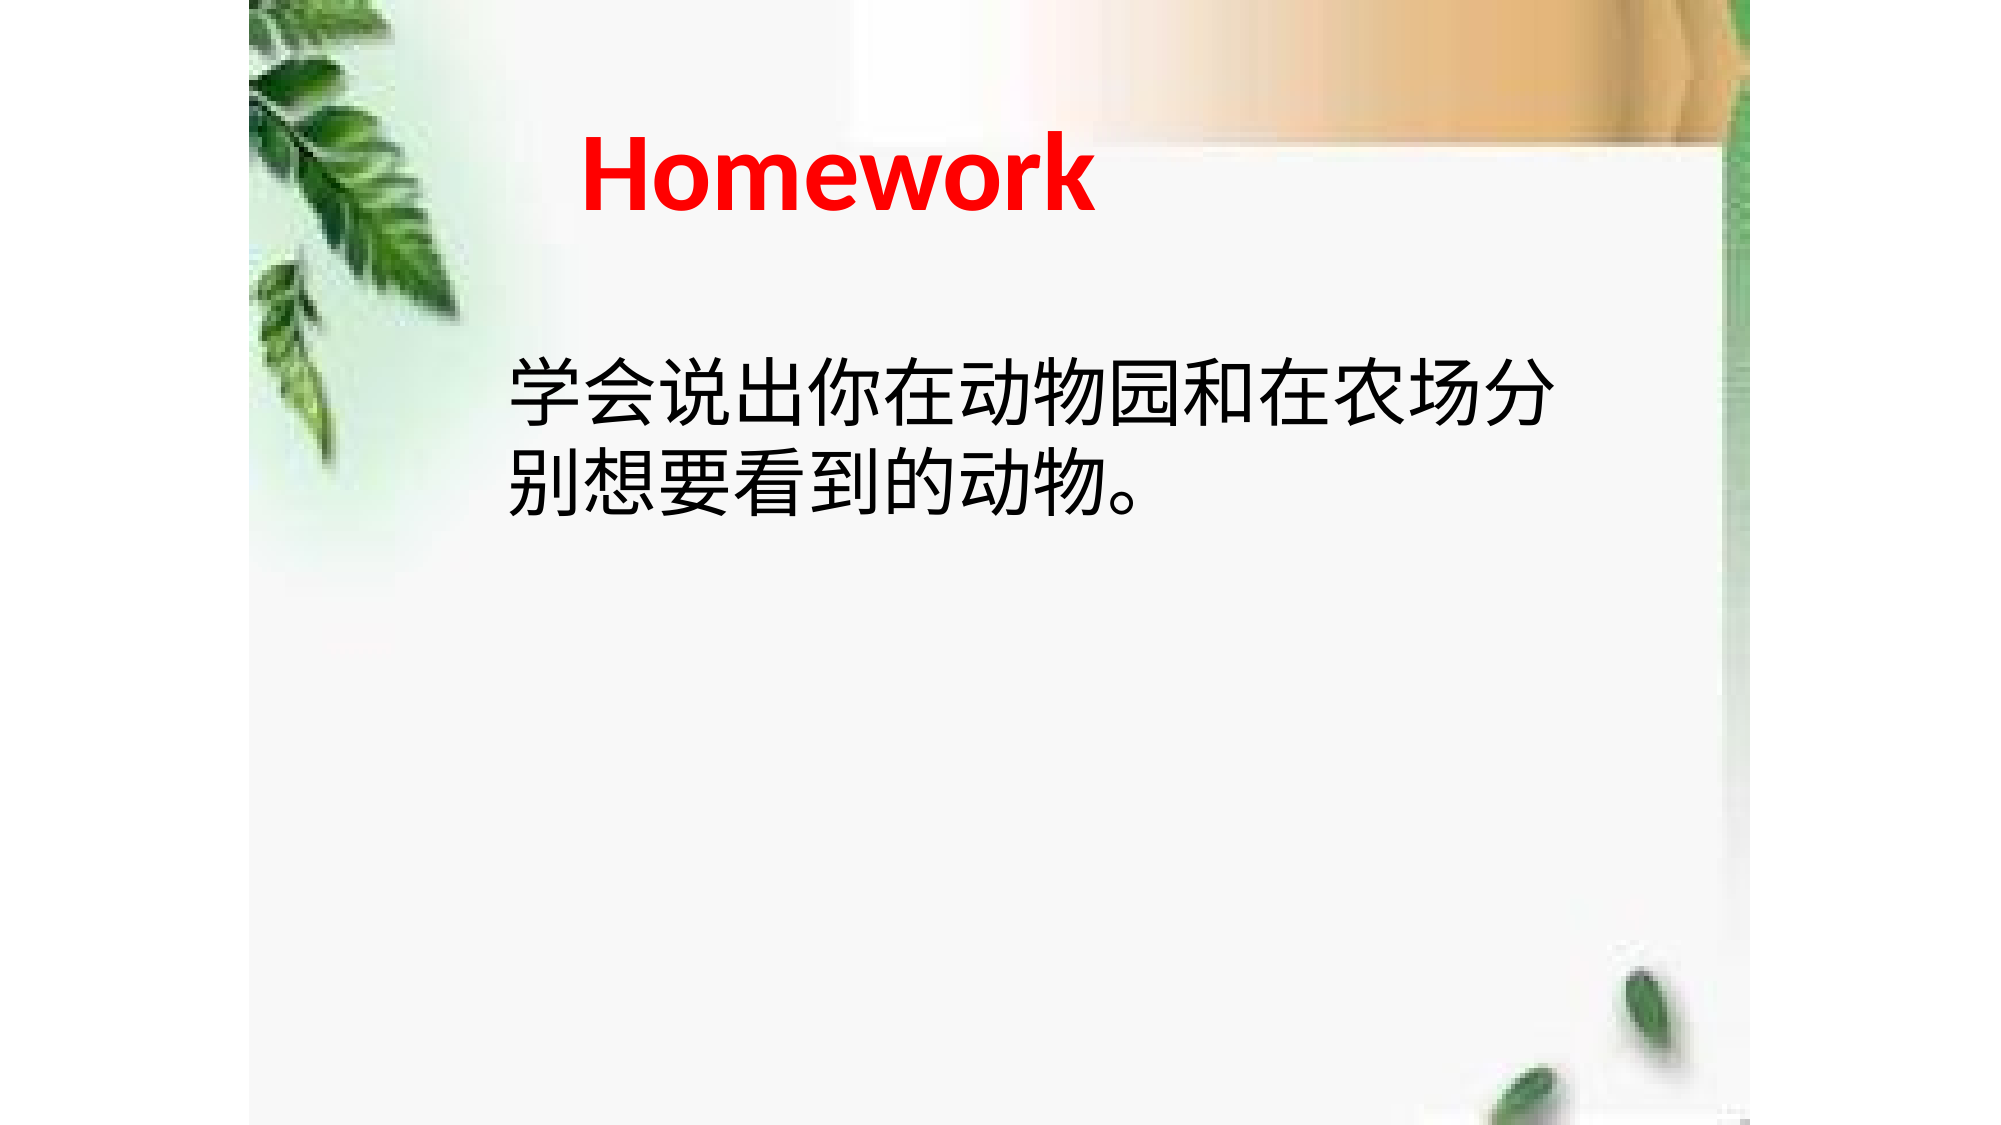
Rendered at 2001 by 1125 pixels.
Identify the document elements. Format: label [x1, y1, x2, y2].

picture [249, 0, 1750, 1125]
